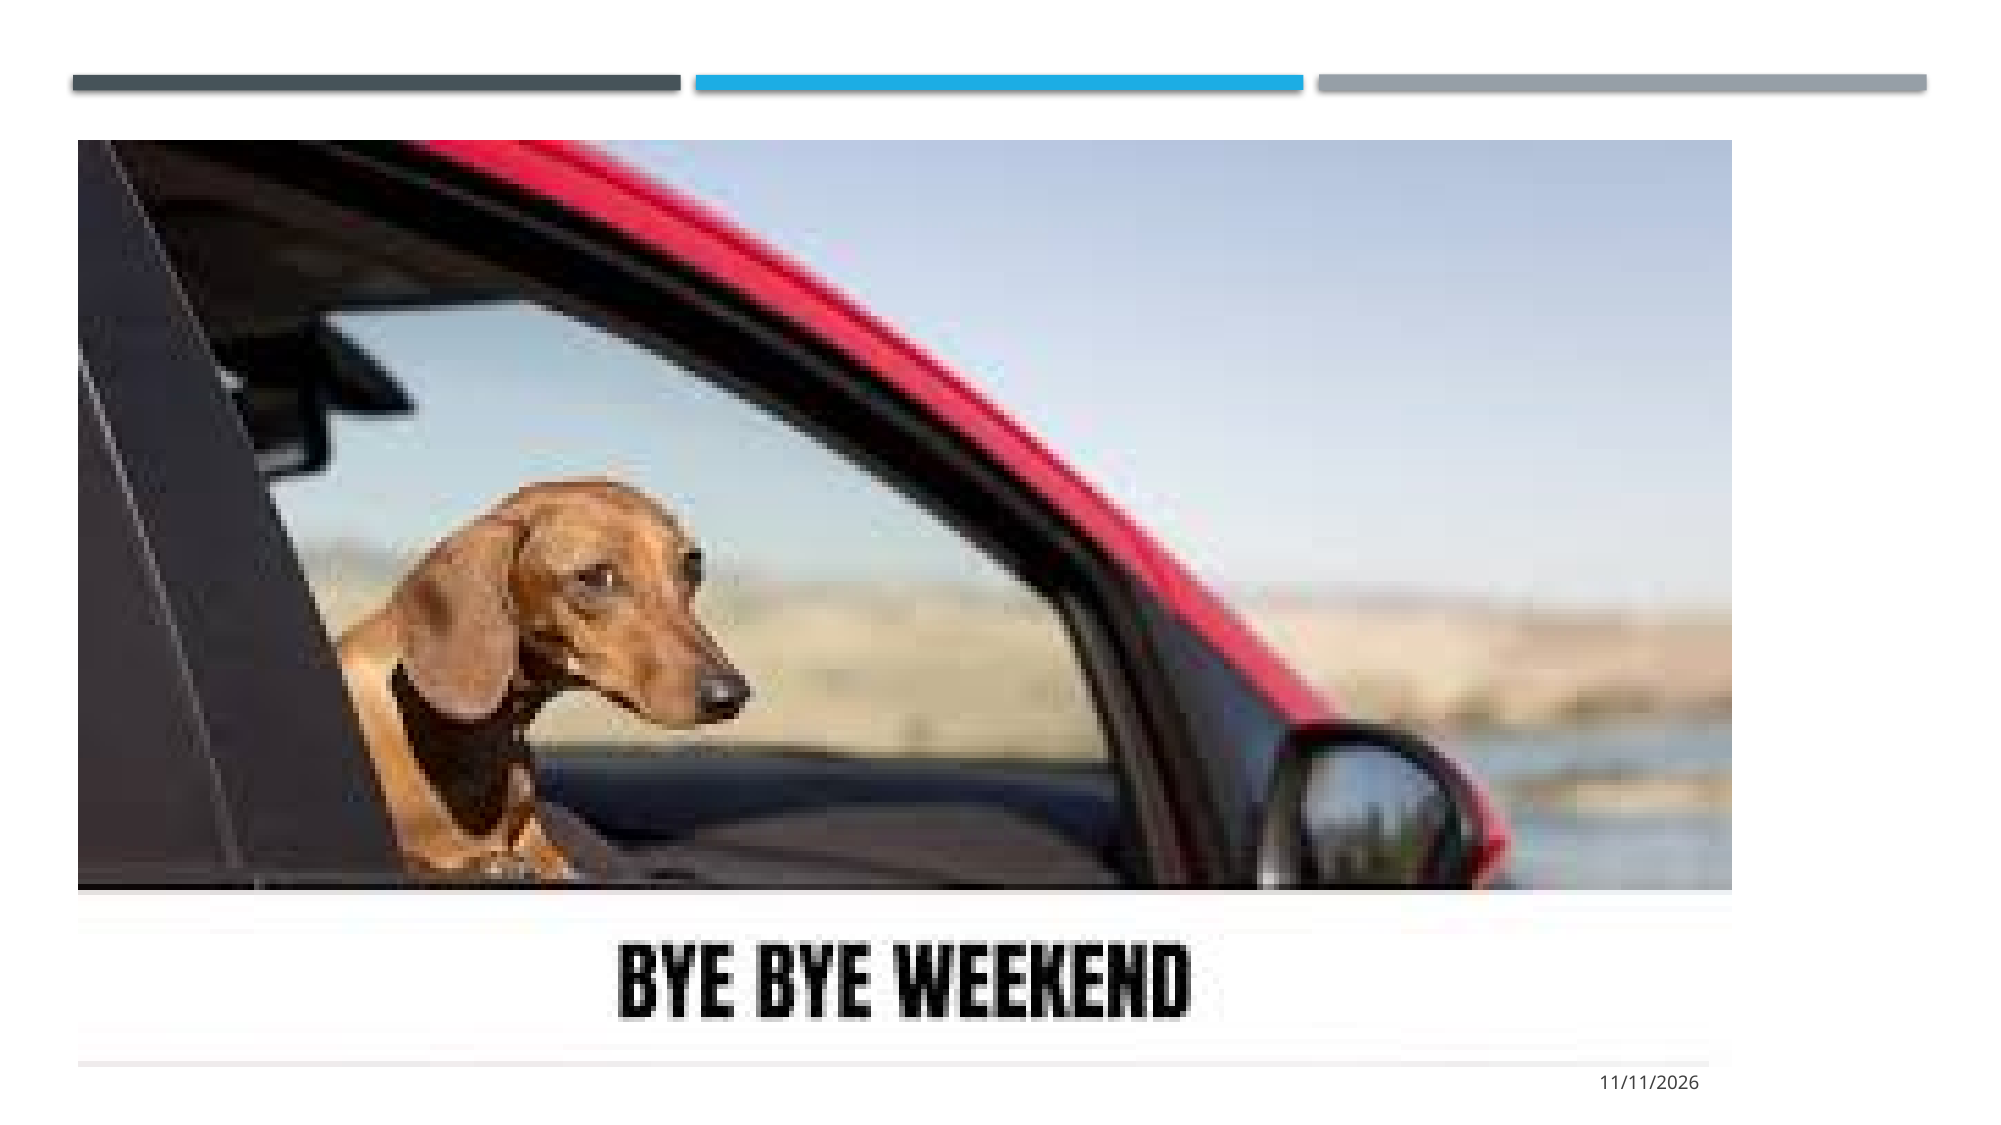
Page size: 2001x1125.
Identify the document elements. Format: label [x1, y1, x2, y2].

picture [78, 139, 1733, 1067]
slide_number [1247, 1076, 1715, 1114]
